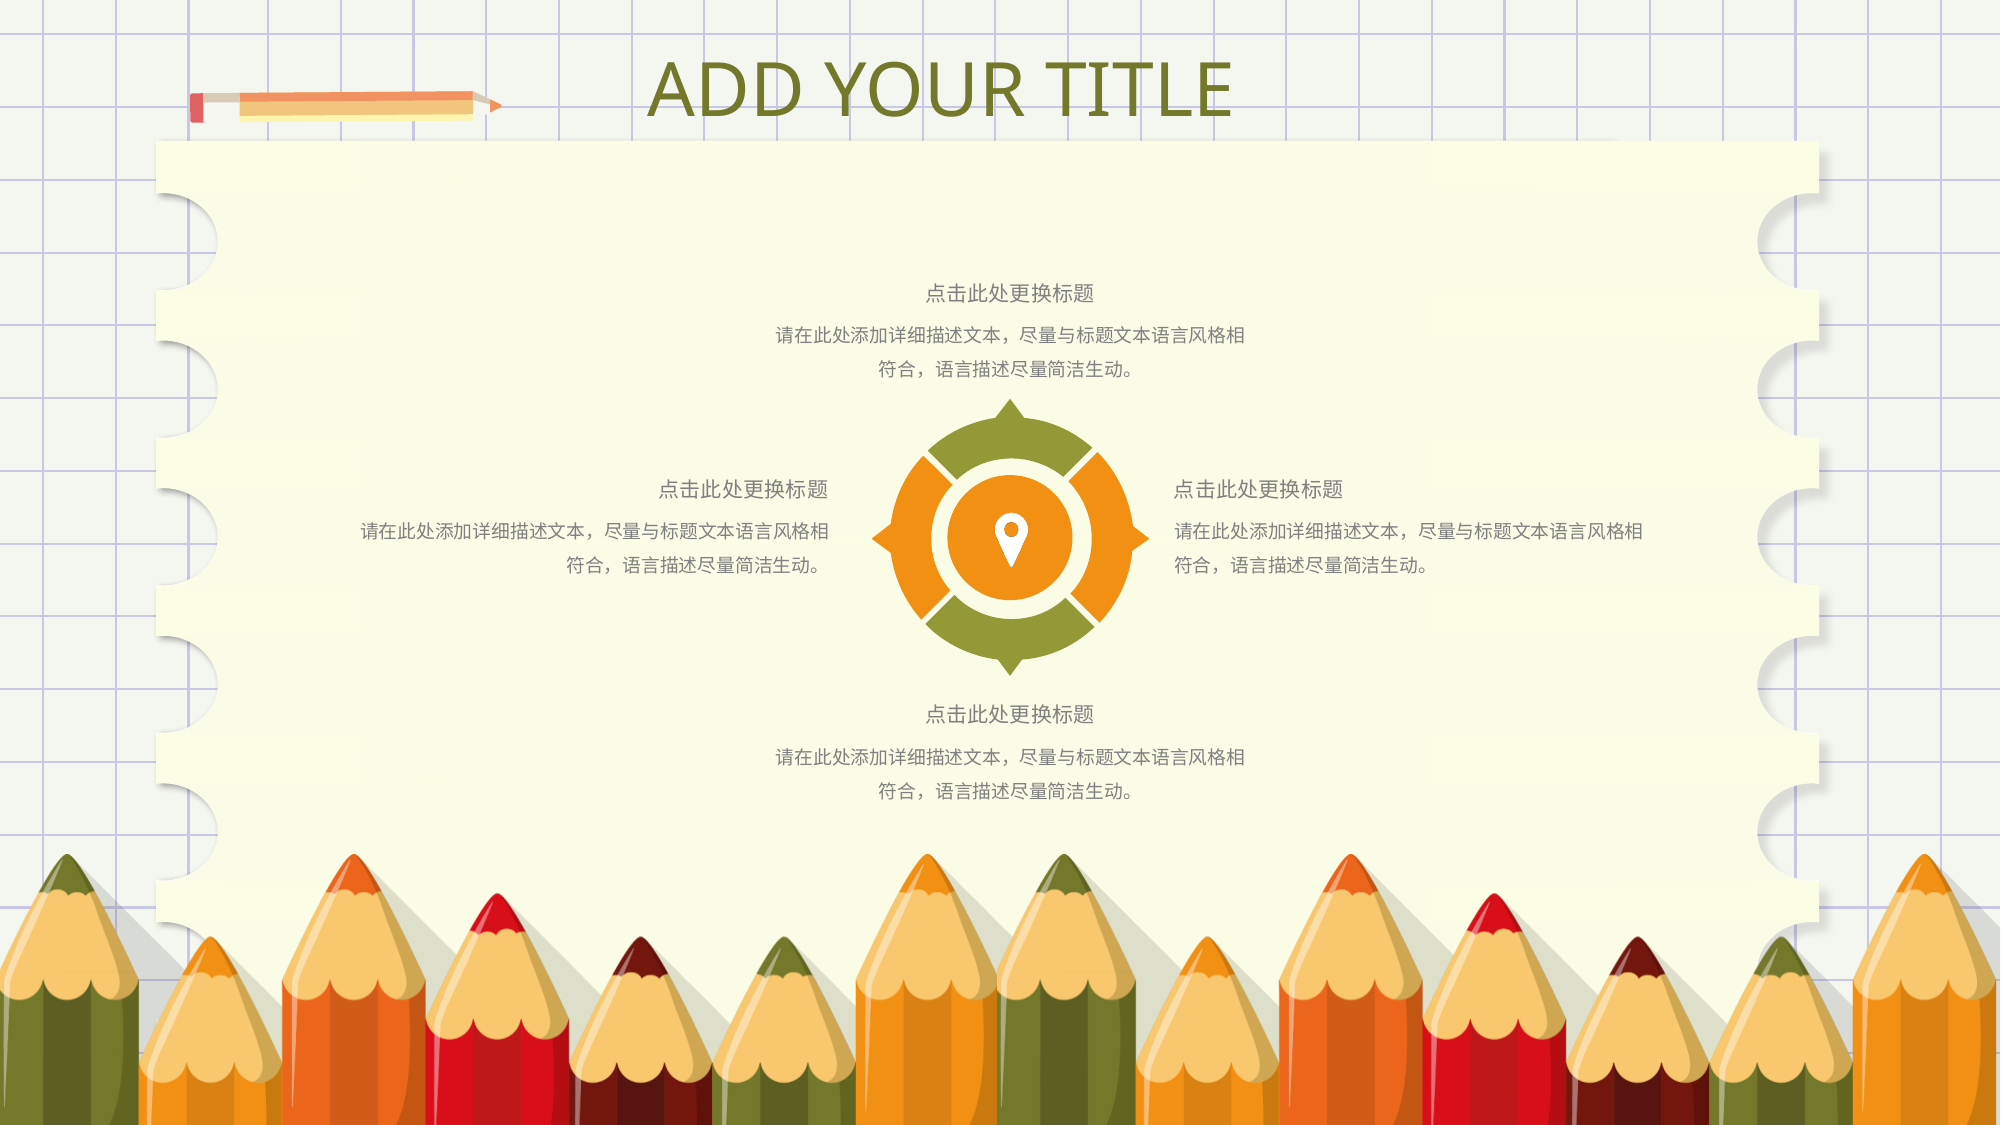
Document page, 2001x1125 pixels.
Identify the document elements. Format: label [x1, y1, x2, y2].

text_box [871, 398, 1150, 676]
text_box [334, 257, 1669, 808]
picture [0, 854, 2001, 1125]
